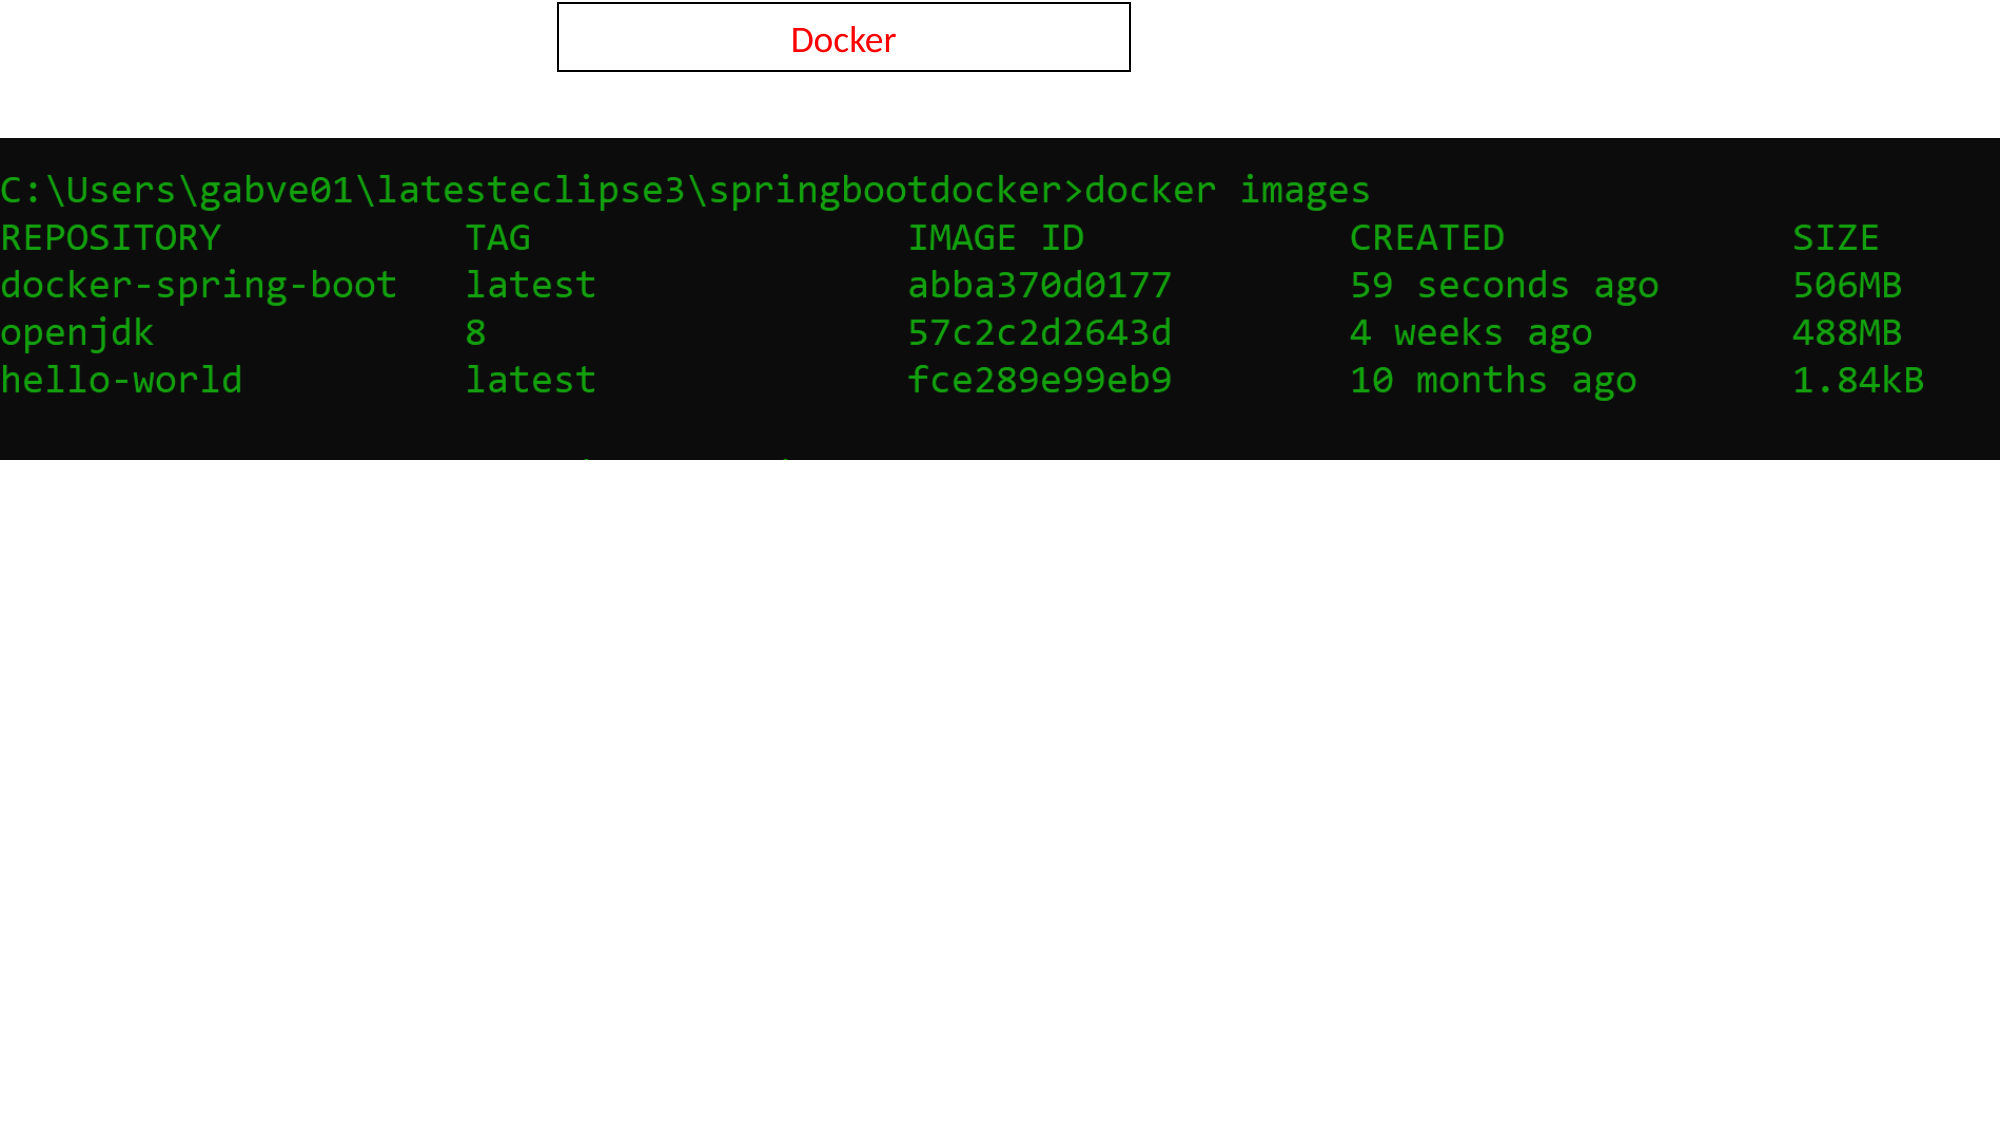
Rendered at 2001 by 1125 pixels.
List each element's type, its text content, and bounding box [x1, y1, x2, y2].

picture [0, 138, 2000, 460]
text_box Docker [557, 2, 1131, 72]
